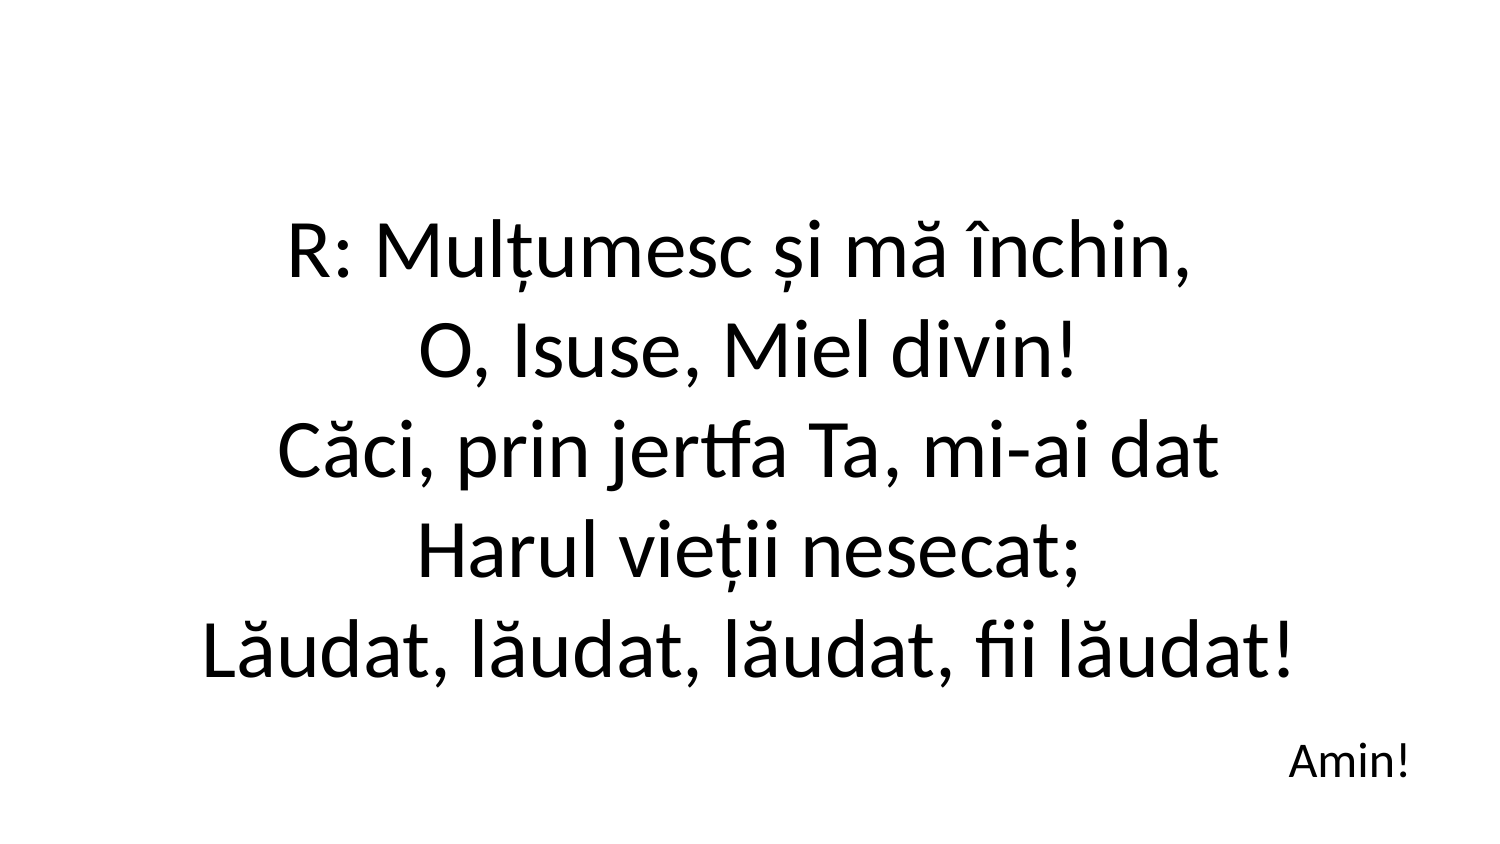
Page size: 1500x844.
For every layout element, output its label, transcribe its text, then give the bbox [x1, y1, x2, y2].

text_box Amin! [1273, 674, 1427, 795]
text_box R: Mulțumesc și mă închin, O, Isuse, Miel divin! Căci, prin jertfa Ta, mi-ai dat Harul vieții nesecat; Lăudat, lăudat, lăudat, fii lăudat! [186, 142, 1314, 702]
